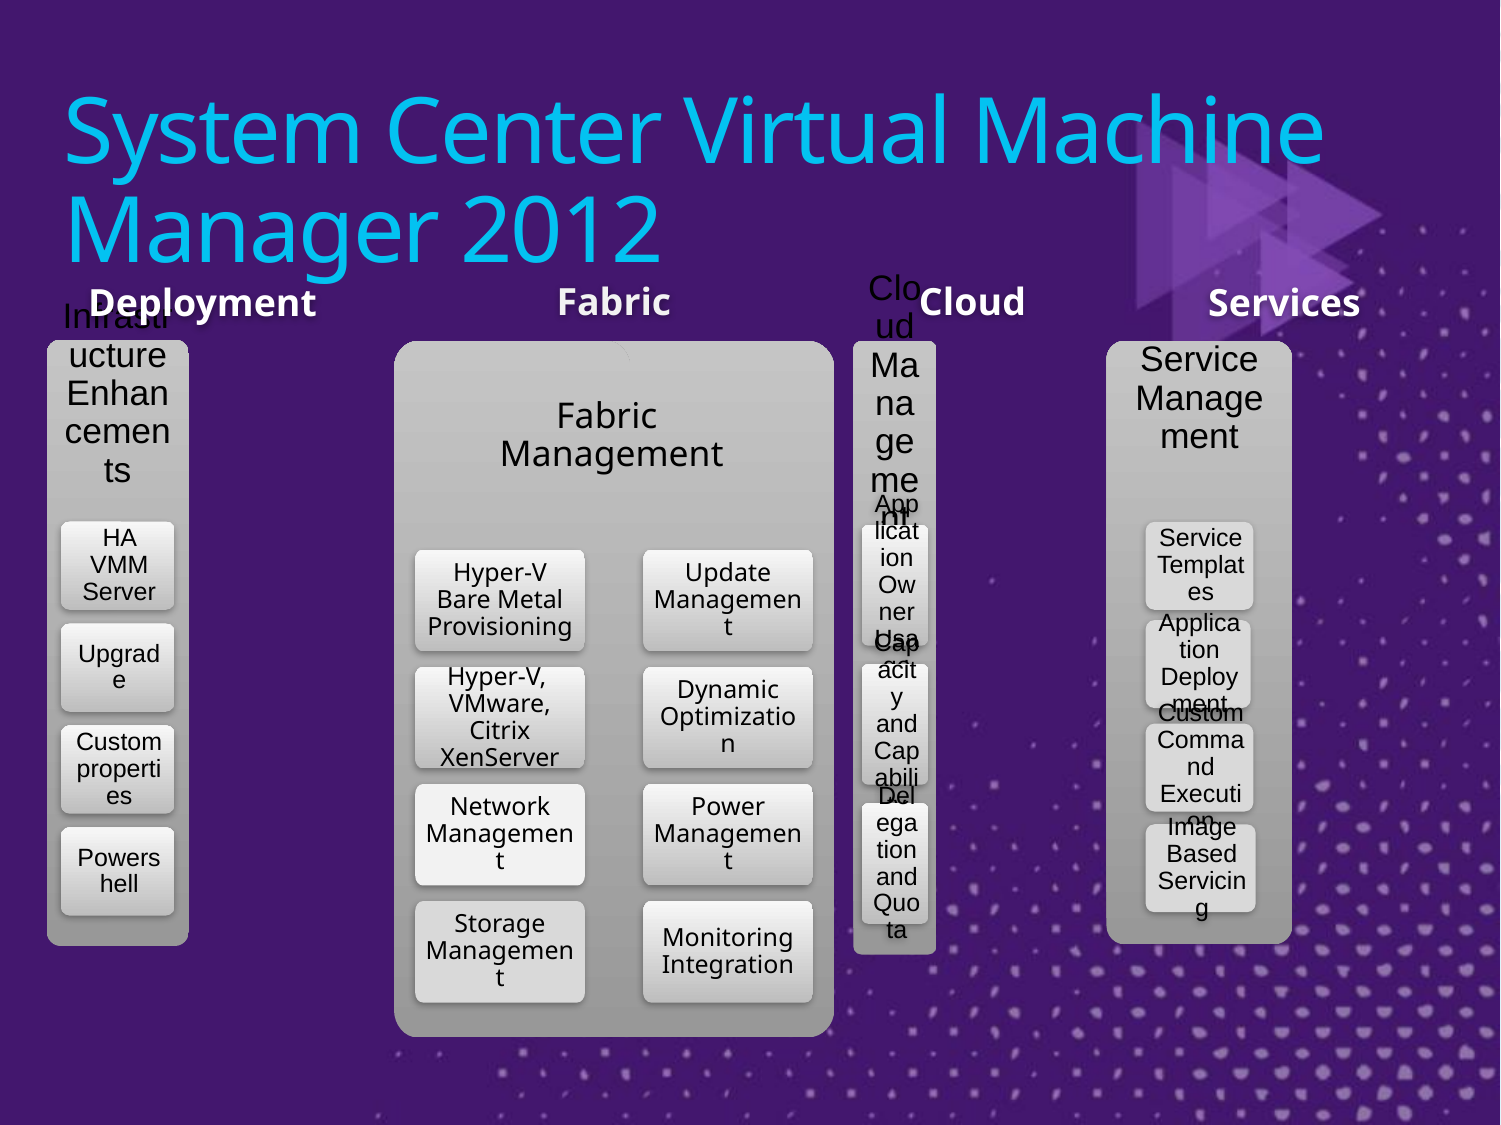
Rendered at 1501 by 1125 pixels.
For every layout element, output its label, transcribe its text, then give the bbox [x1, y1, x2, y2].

title System Center Virtual Machine Manager 2012 [63, 84, 1437, 285]
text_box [46, 263, 359, 1051]
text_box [852, 261, 1093, 1038]
picture [0, 0, 1501, 1125]
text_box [393, 261, 835, 1038]
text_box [1106, 263, 1464, 1038]
